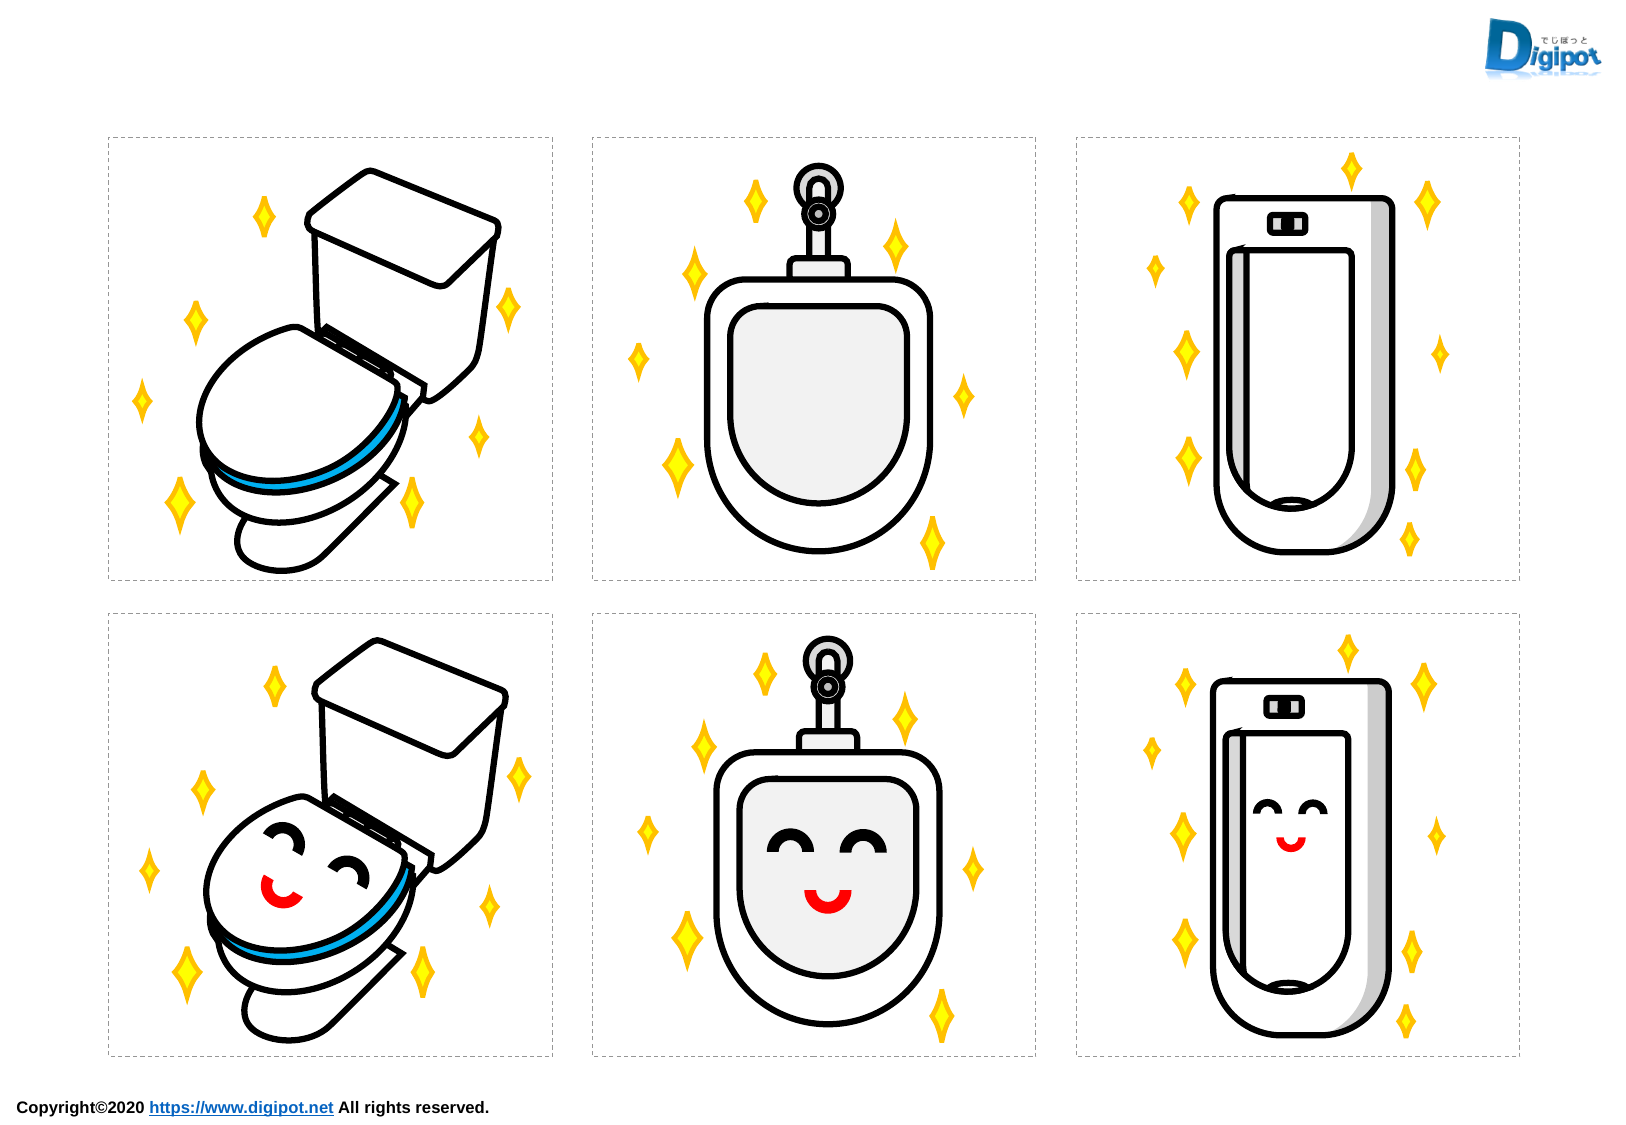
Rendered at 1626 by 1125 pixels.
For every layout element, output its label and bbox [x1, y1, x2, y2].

text_box [134, 185, 518, 553]
picture [1485, 18, 1602, 82]
text_box [630, 165, 972, 570]
text_box [640, 638, 981, 1043]
text_box [1146, 635, 1443, 1038]
text_box [141, 654, 529, 1022]
text_box [1149, 153, 1447, 556]
